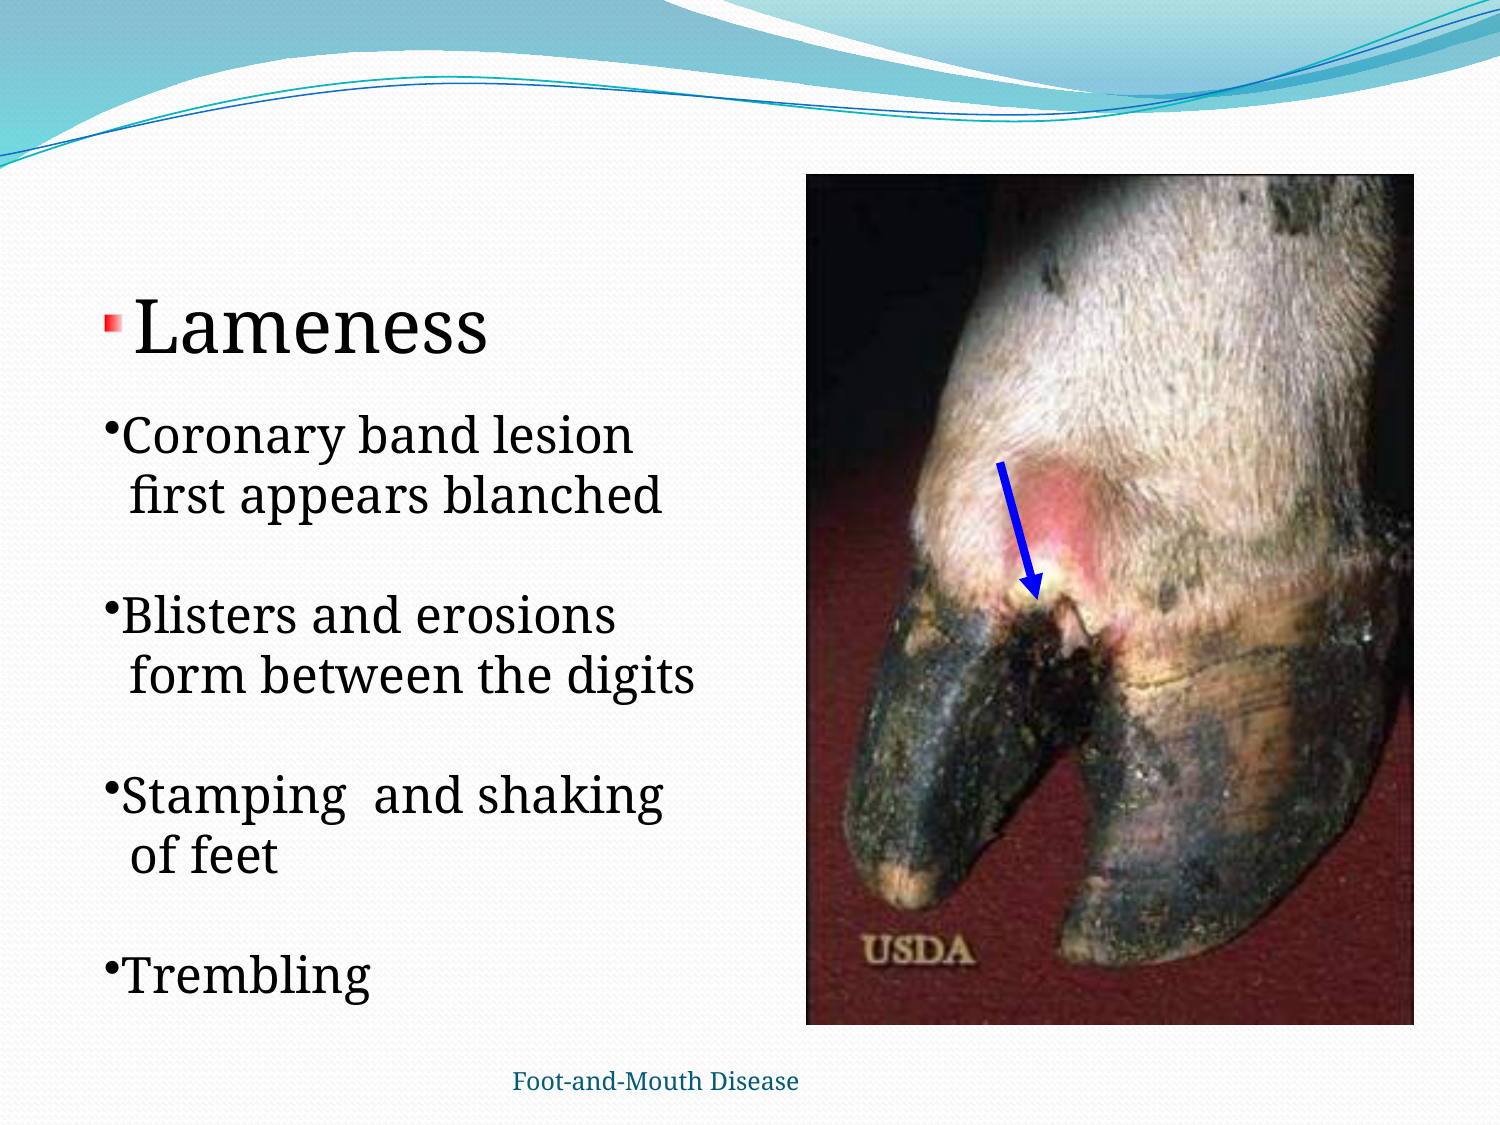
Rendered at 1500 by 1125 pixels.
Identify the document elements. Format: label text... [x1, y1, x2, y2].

title [112, 50, 1388, 238]
text_box Lameness Coronary band lesion first appears blanched Blisters and erosions form between the digits Stamping and shaking of feet Trembling [88, 271, 711, 1071]
picture [103, 313, 124, 334]
picture [806, 174, 1414, 1026]
footer Foot-and-Mouth Disease [512, 1025, 988, 1100]
